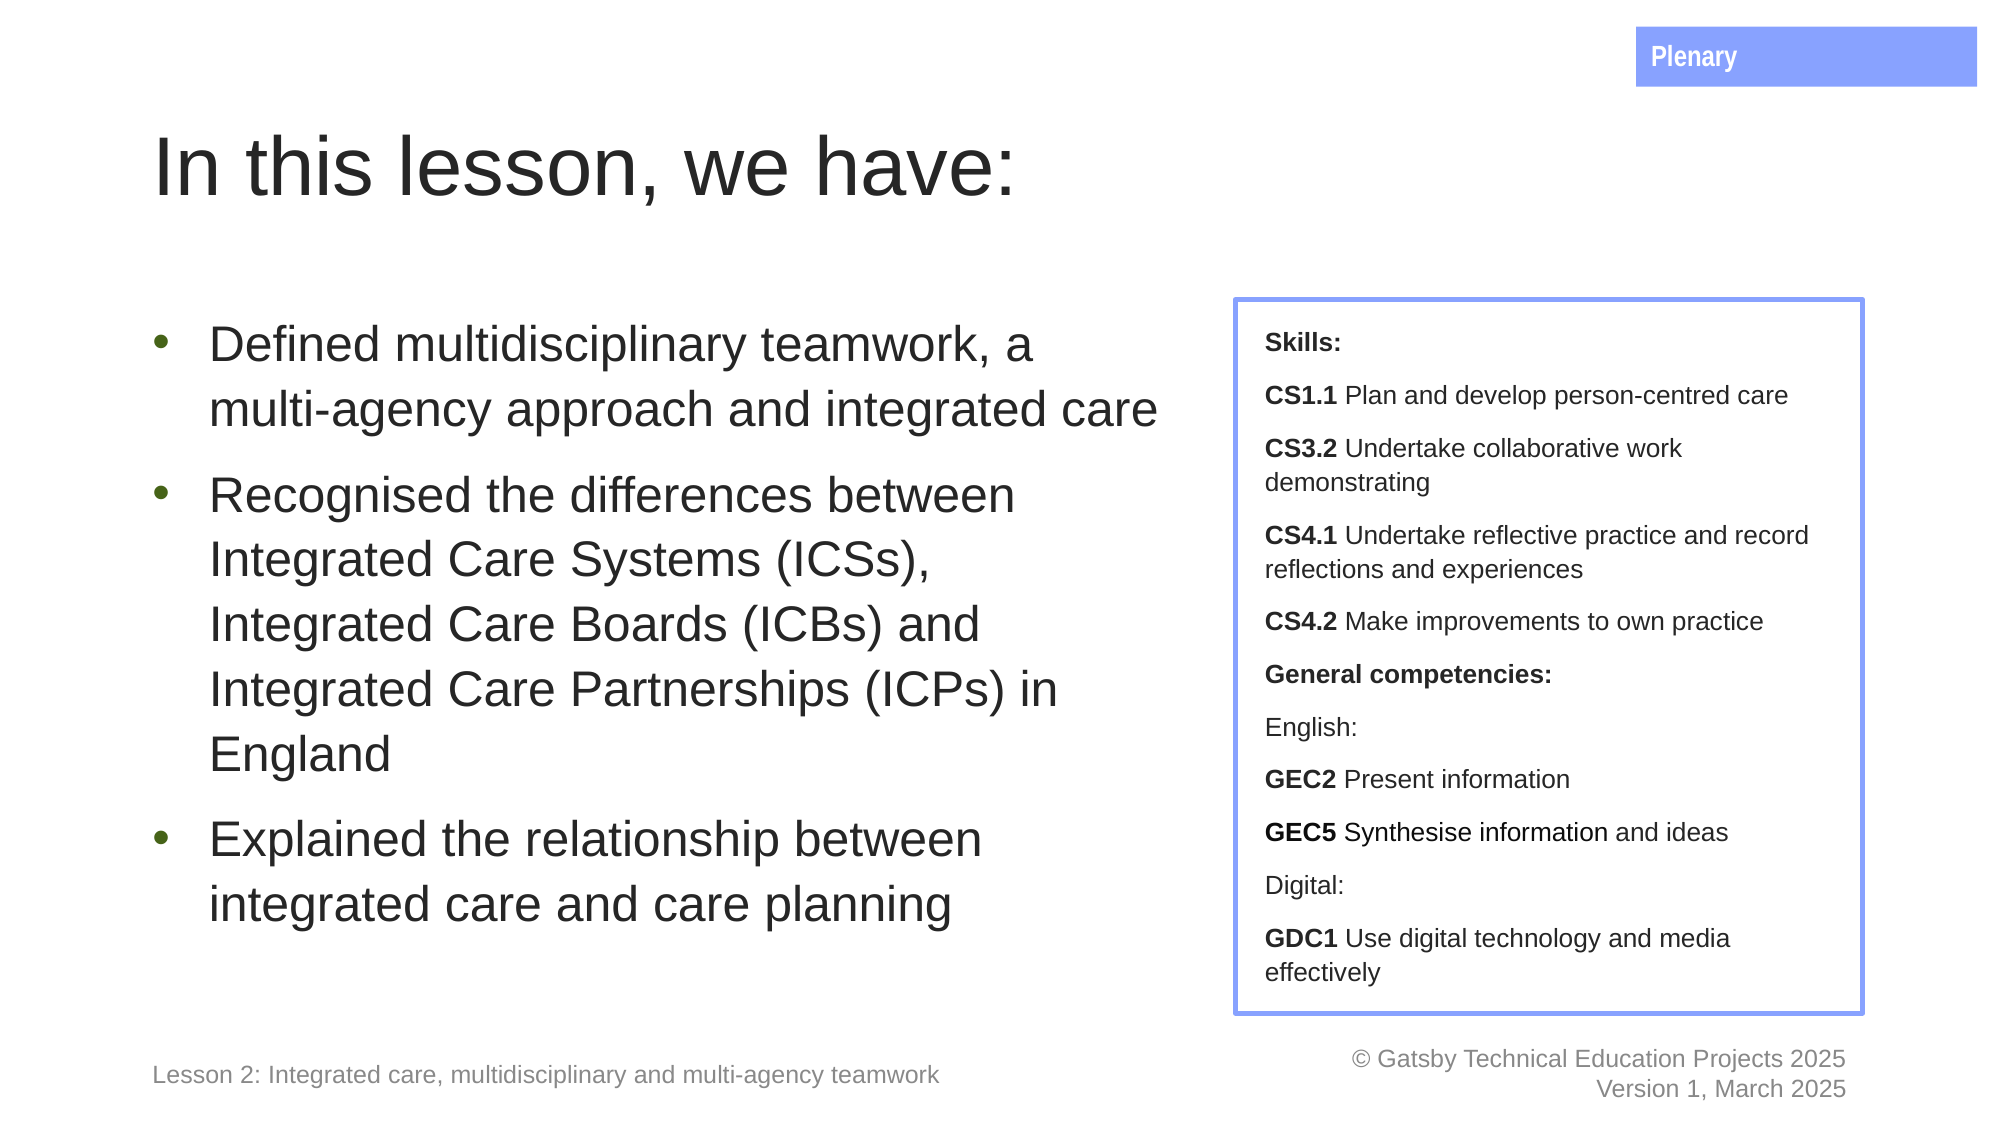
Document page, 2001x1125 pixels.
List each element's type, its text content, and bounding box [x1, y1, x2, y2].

title In this lesson, we have: [137, 59, 1863, 278]
list Skills: CS1.1 Plan and develop person-centred care CS3.2 Undertake collaborative work demonstrating CS4.1 Undertake reflective practice and record reflections and experiences CS4.2 Make improvements to own practice General competencies: English: GEC2 Present information GEC5 Synthesise information and ideas Digital: GDC1 Use digital technology and media effectively [1233, 297, 1865, 1016]
list Defined multidisciplinary teamwork, a multi-agency approach and integrated care Recognised the differences between Integrated Care Systems (ICSs), Integrated Care Boards (ICBs) and Integrated Care Partnerships (ICPs) in England Explained the relationship between integrated care and care planning [137, 299, 1178, 1014]
list Plenary [1636, 26, 1978, 87]
list Lesson 2: Integrated care, multidisciplinary and multi-agency teamwork [137, 1042, 1095, 1103]
